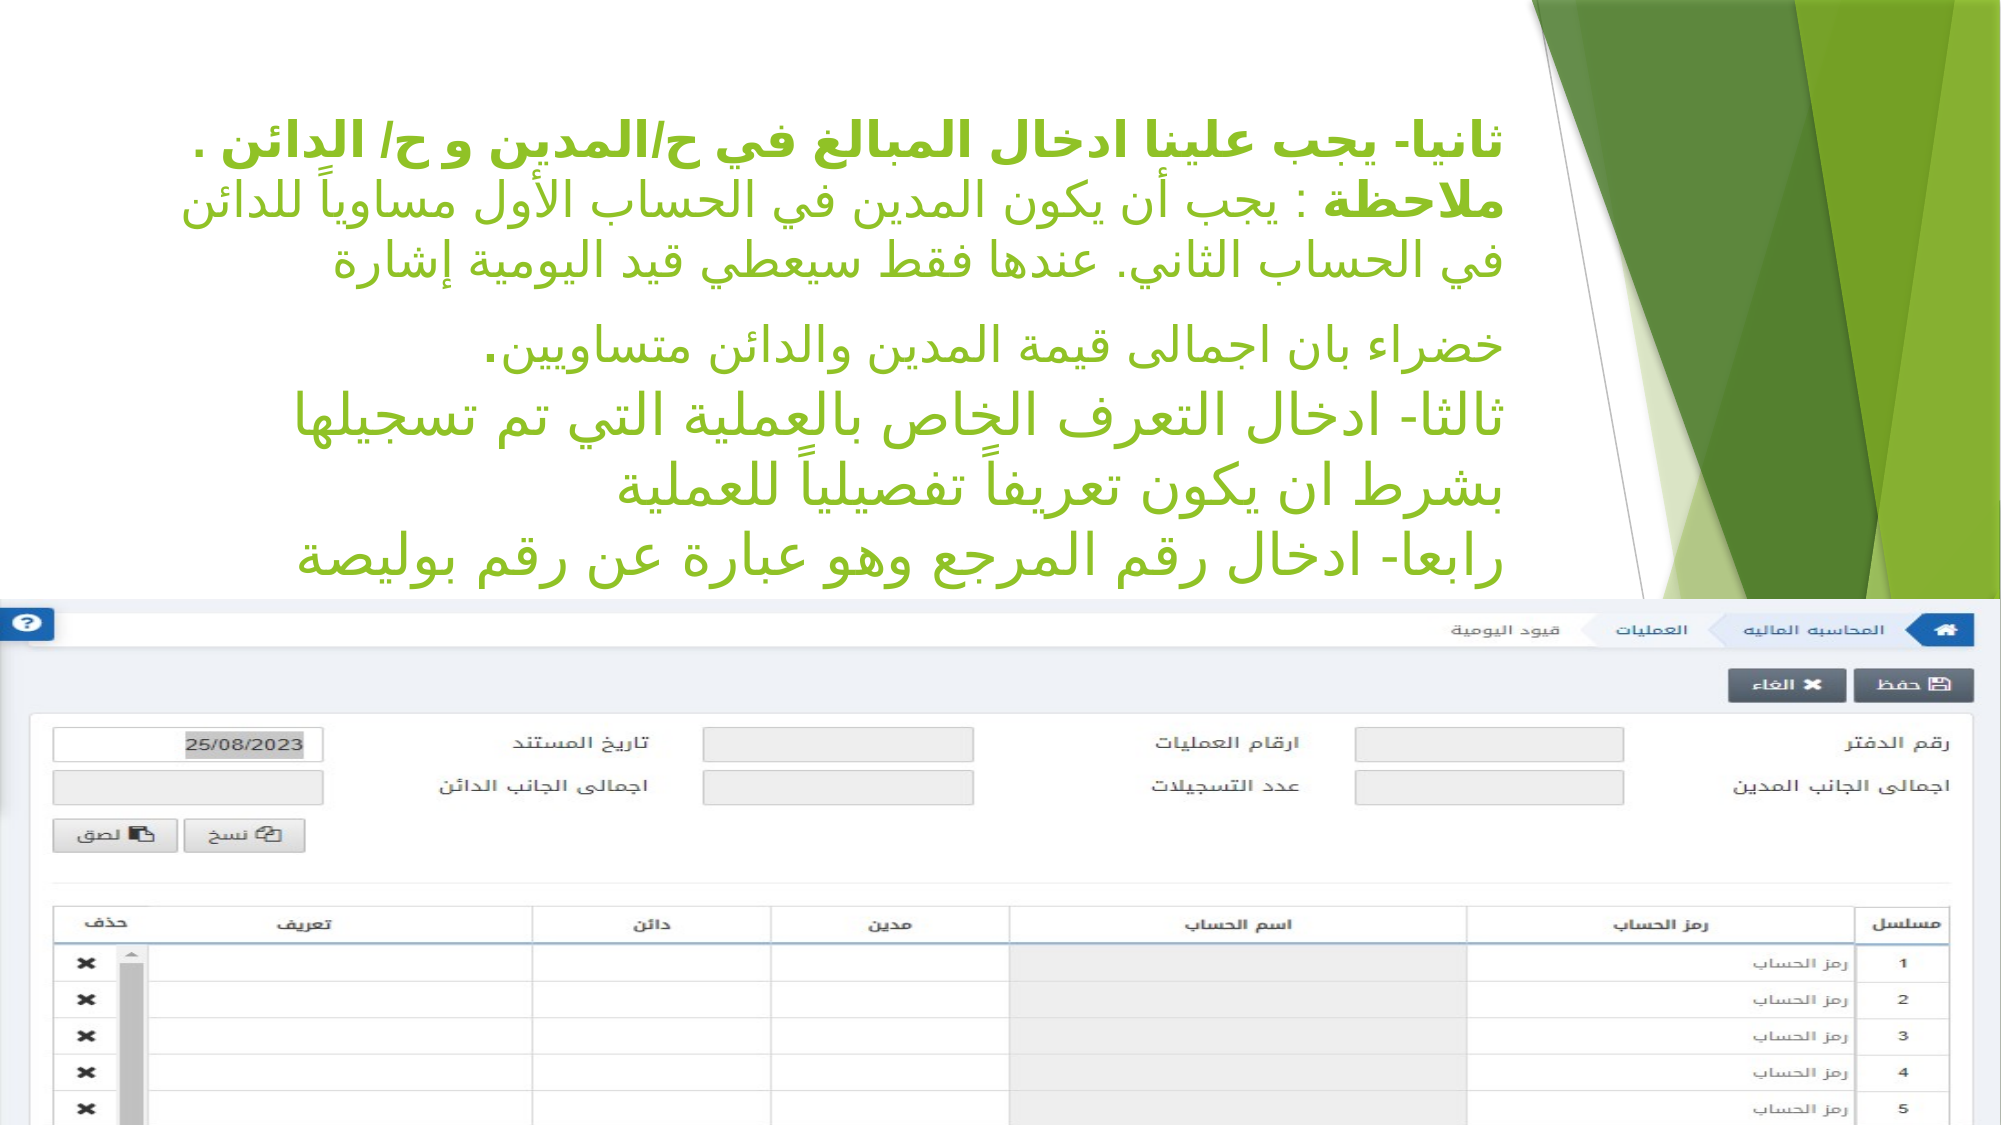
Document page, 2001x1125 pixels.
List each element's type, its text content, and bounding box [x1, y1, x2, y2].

title ثانيا- يجب علينا ادخال المبالغ في ح/المدين و ح/ الدائن . ملاحظة : يجب أن يكون المدين في الحساب الأول مساوياً للدائن في الحساب الثاني. عندها فقط سيعطي قيد اليومية إشارة خضراء بان اجمالى قيمة المدين والدائن متساويين. ثالثا- ادخال التعرف الخاص بالعملية التي تم تسجيلها بشرط ان يكون تعريفاً تفصيلياً للعملية رابعا- ادخال رقم المرجع وهو عبارة عن رقم بوليصة الشحن.او تاريخ العملية التي تم تسجيلها. [111, 99, 1522, 317]
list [0, 599, 2000, 1125]
